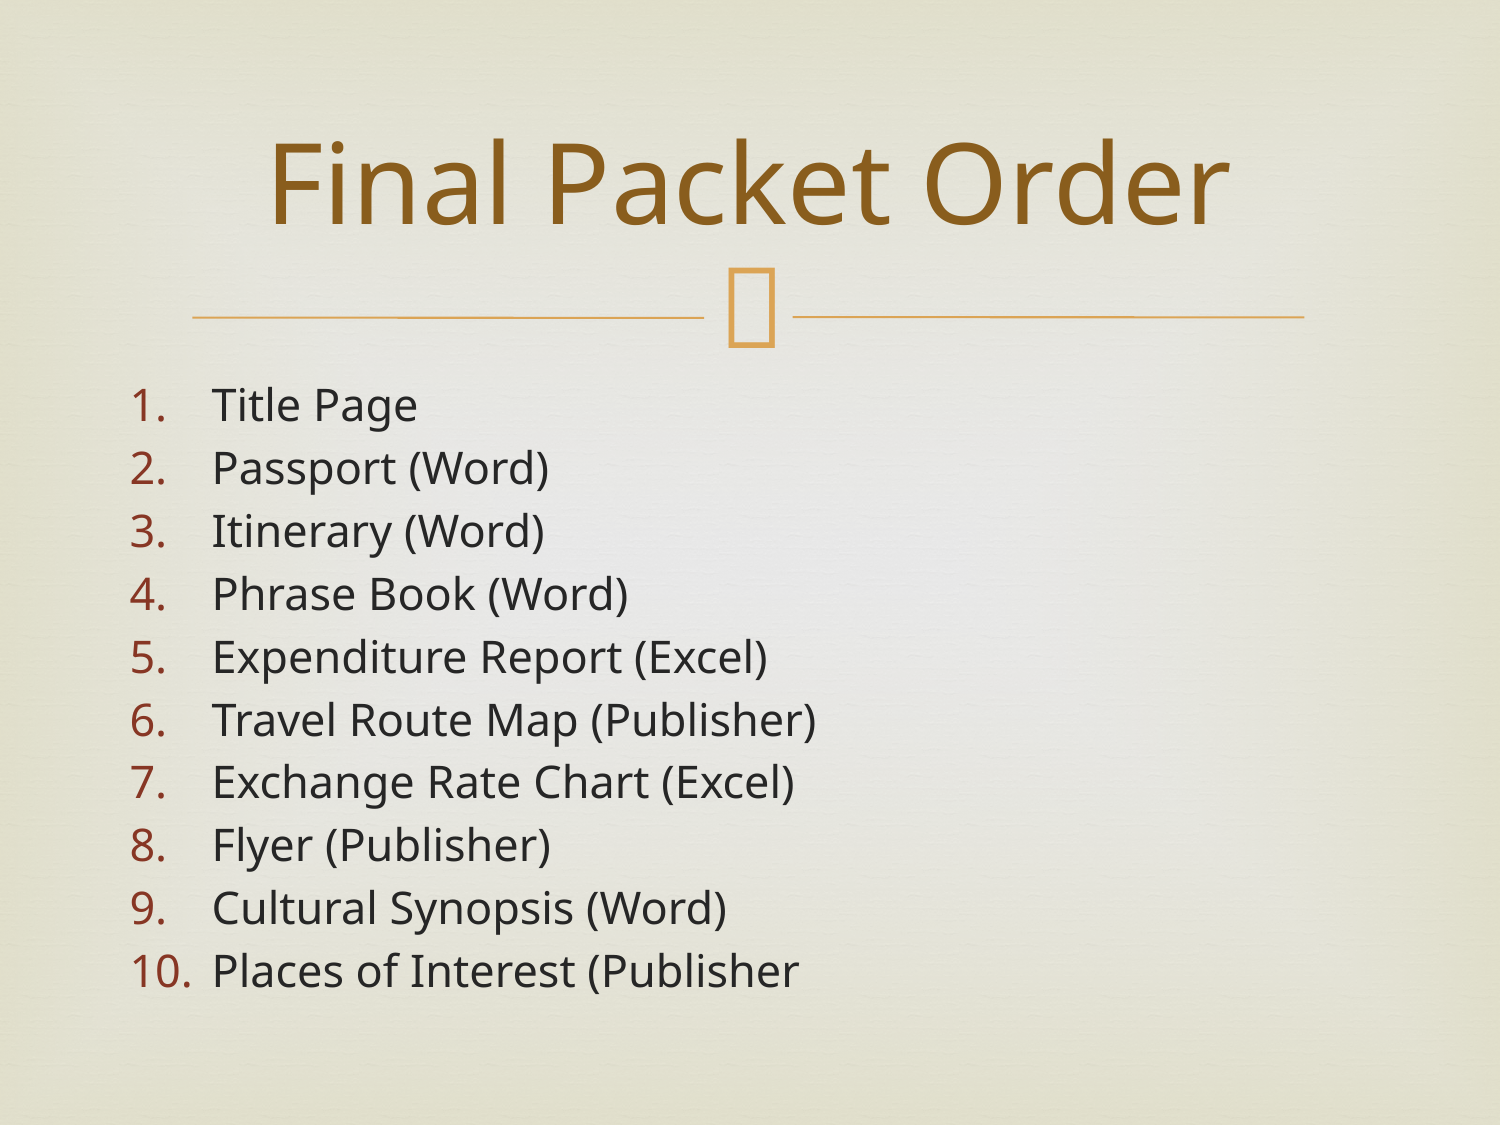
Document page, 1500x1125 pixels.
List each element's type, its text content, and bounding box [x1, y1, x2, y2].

title Final Packet Order [112, 93, 1386, 267]
list Title Page Passport (Word) Itinerary (Word) Phrase Book (Word) Expenditure Report (Excel) Travel Route Map (Publisher) Exchange Rate Chart (Excel) Flyer (Publisher) Cultural Synopsis (Word) Places of Interest (Publisher [114, 368, 1386, 1005]
